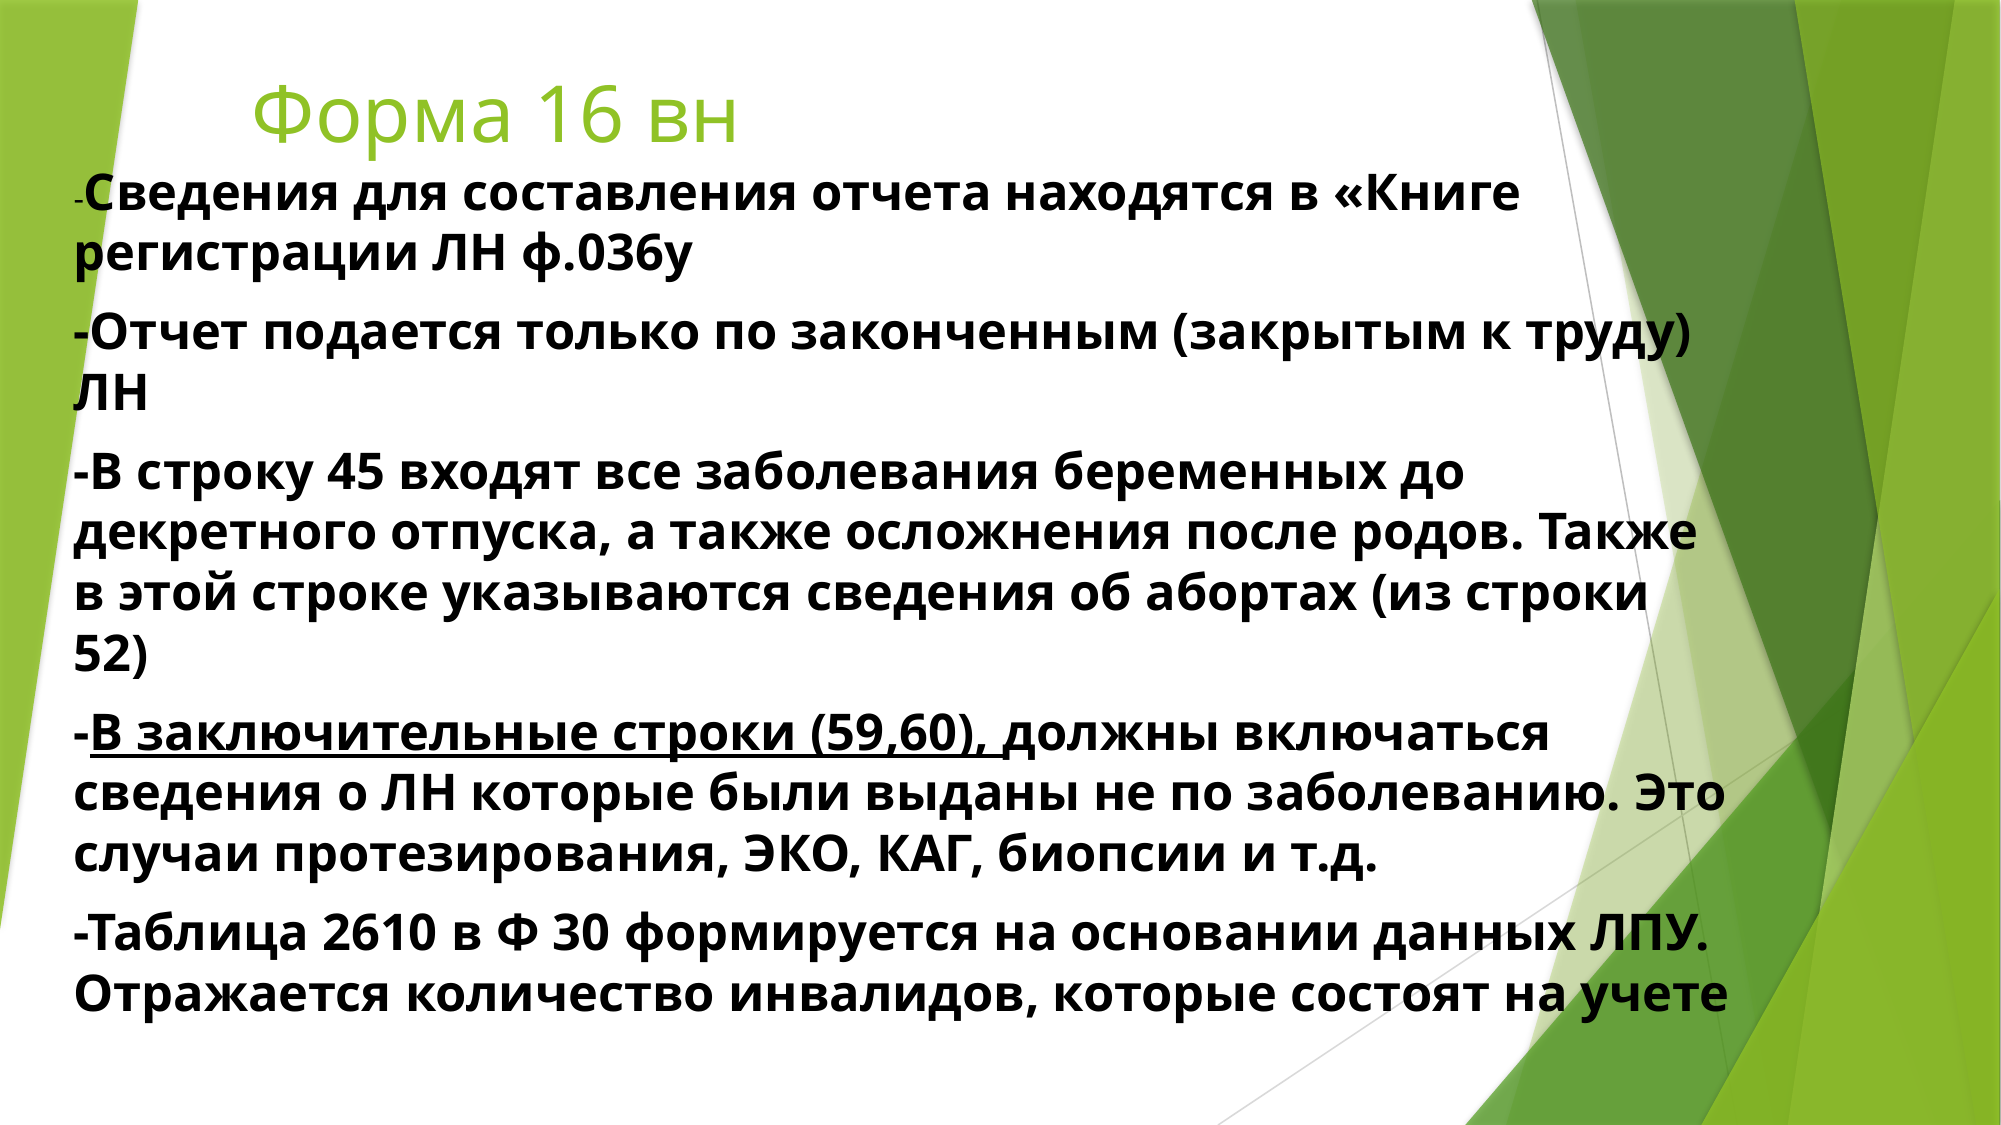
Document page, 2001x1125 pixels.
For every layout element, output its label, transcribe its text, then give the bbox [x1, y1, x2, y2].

title Форма 16 вн [58, 54, 756, 151]
subtitle -Сведения для составления отчета находятся в «Книге регистрации ЛН ф.036у -Отчет подается только по законченным (закрытым к труду) ЛН -В строку 45 входят все заболевания беременных до декретного отпуска, а также осложнения после родов. Также в этой строке указываются сведения об абортах (из строки 52) -В заключительные строки (59,60), должны включаться сведения о ЛН которые были выданы не по заболеванию. Это случаи протезирования, ЭКО, КАГ, биопсии и т.д. -Таблица 2610 в Ф 30 формируется на основании данных ЛПУ. Отражается количество инвалидов, которые состоят на учете [58, 151, 1750, 1097]
